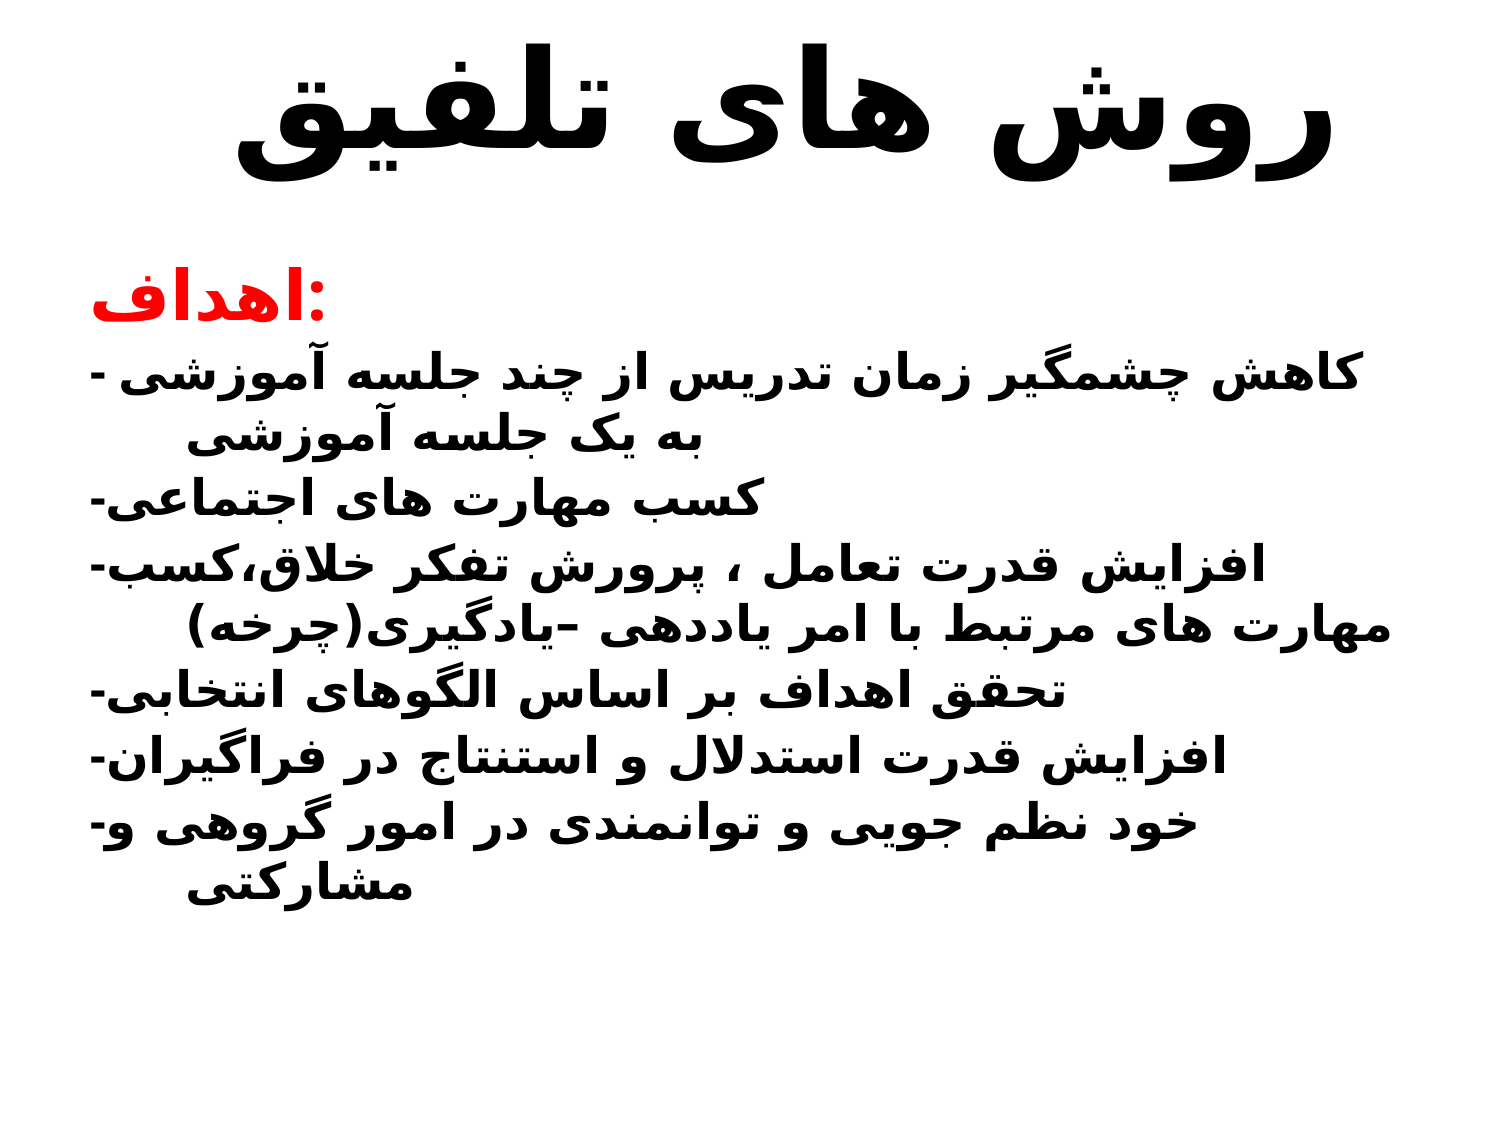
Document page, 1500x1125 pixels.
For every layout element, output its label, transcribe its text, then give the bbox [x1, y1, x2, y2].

text_box روش های تلفیق [49, 24, 1475, 163]
list اهداف: - کاهش چشمگیر زمان تدریس از چند جلسه آموزشی به یک جلسه آموزشی -کسب مهارت های اجتماعی -افزایش قدرت تعامل ، پرورش تفکر خلاق،کسب مهارت های مرتبط با امر یاددهی –یادگیری(چرخه) -تحقق اهداف بر اساس الگوهای انتخابی -افزایش قدرت استدلال و استنتاج در فراگیران -خود نظم جویی و توانمندی در امور گروهی و مشارکتی [75, 243, 1425, 986]
